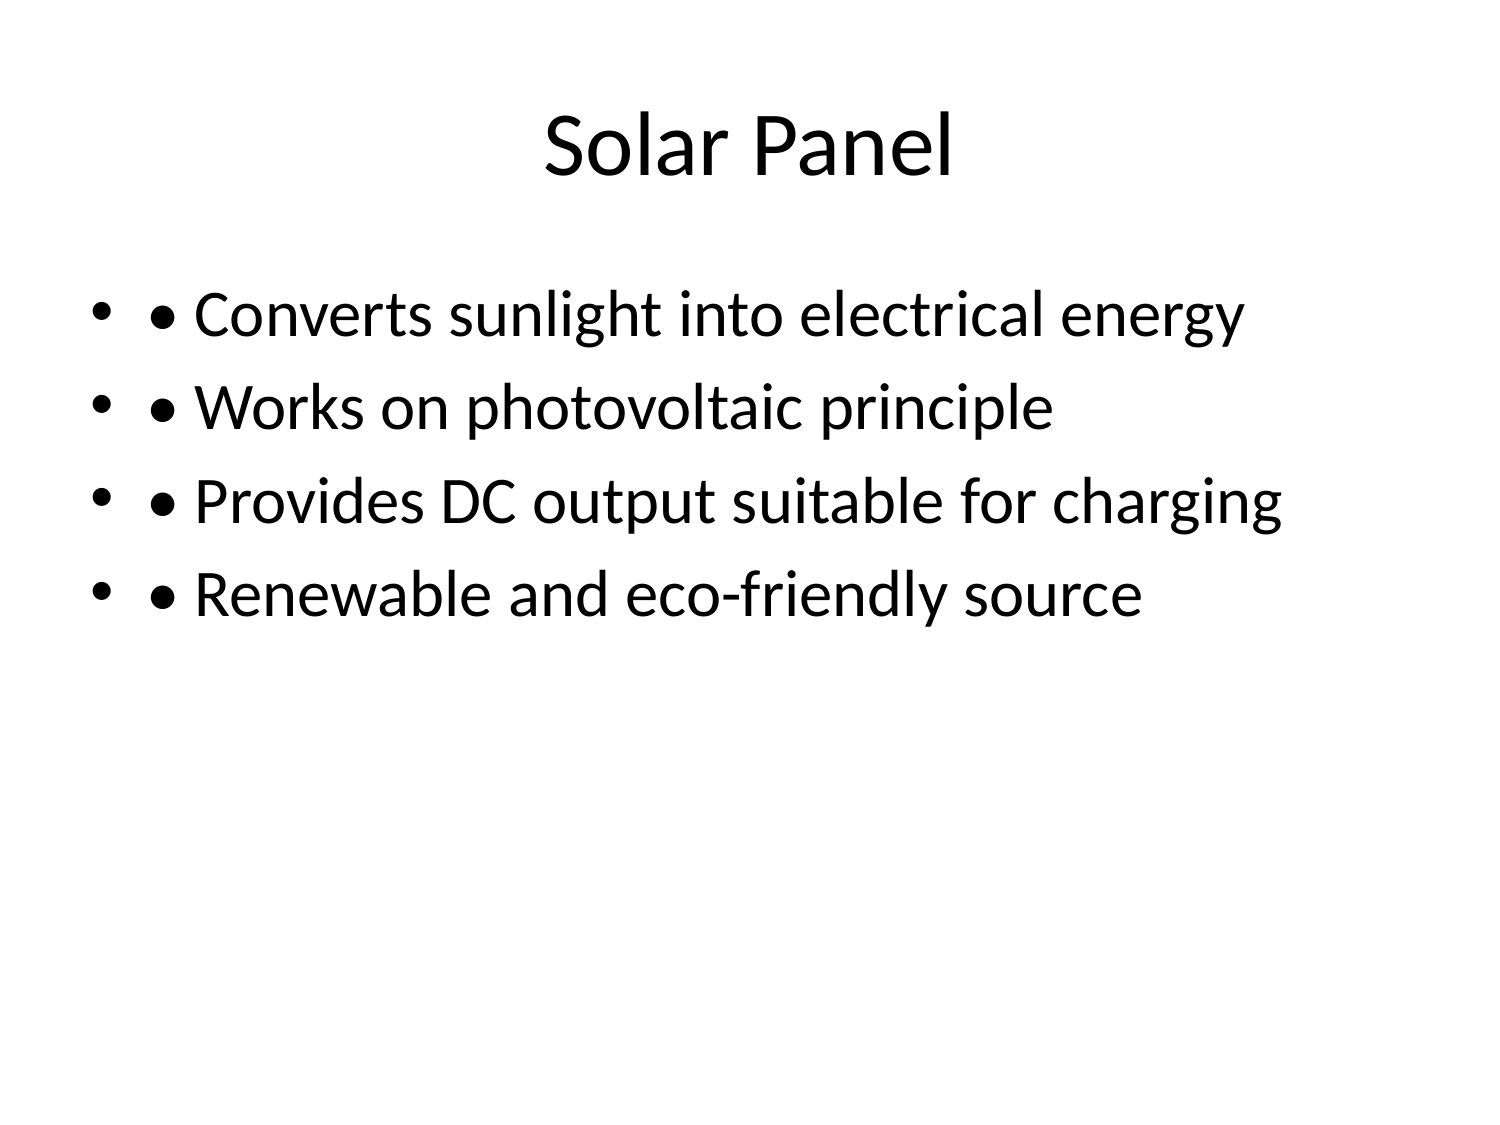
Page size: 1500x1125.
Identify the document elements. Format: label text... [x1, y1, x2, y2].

title Solar Panel [75, 45, 1425, 233]
list • Converts sunlight into electrical energy • Works on photovoltaic principle • Provides DC output suitable for charging • Renewable and eco-friendly source [75, 262, 1425, 1005]
